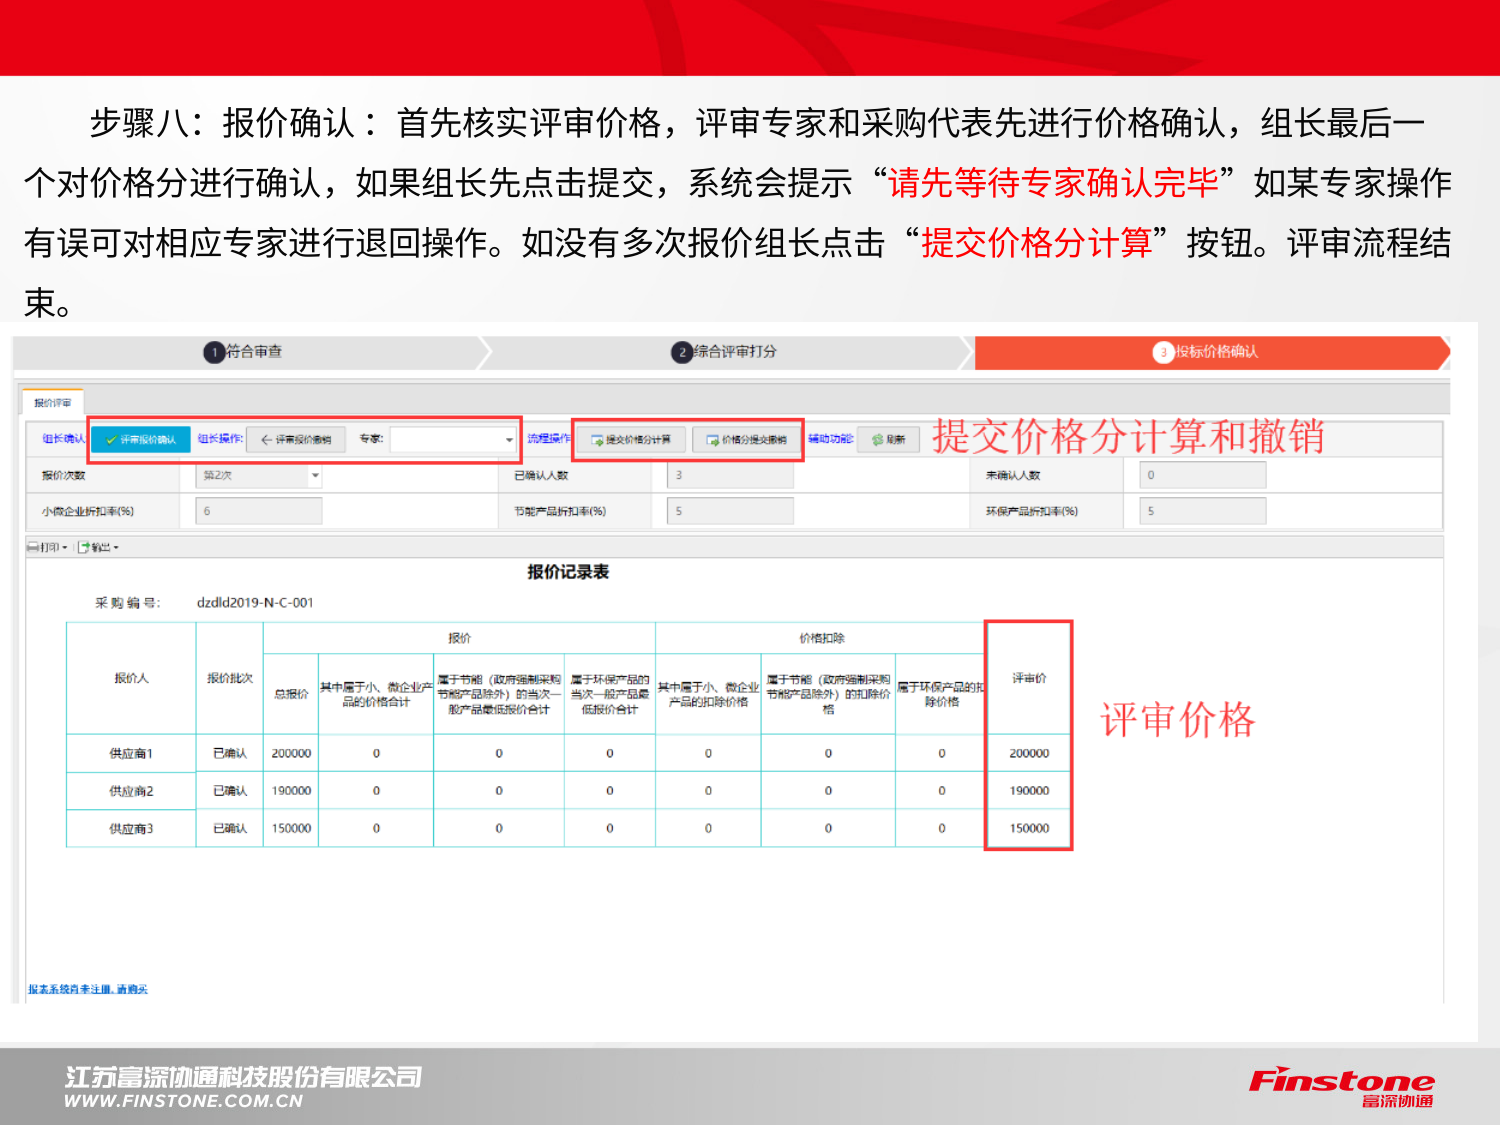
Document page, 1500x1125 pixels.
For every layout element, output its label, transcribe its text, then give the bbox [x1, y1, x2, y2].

picture [0, 0, 1500, 1125]
text_box 步骤八：报价确认 ：首先核实评审价格，评审专家和采购代表先进行价格确认，组长最后一个对价格分进行确认，如果组长先点击提交，系统会提示“请先等待专家确认完毕”如某专家操作有误可对相应专家进行退回操作。如没有多次报价组长点击“提交价格分计算”按钮。评审流程结束。 [8, 75, 1470, 321]
